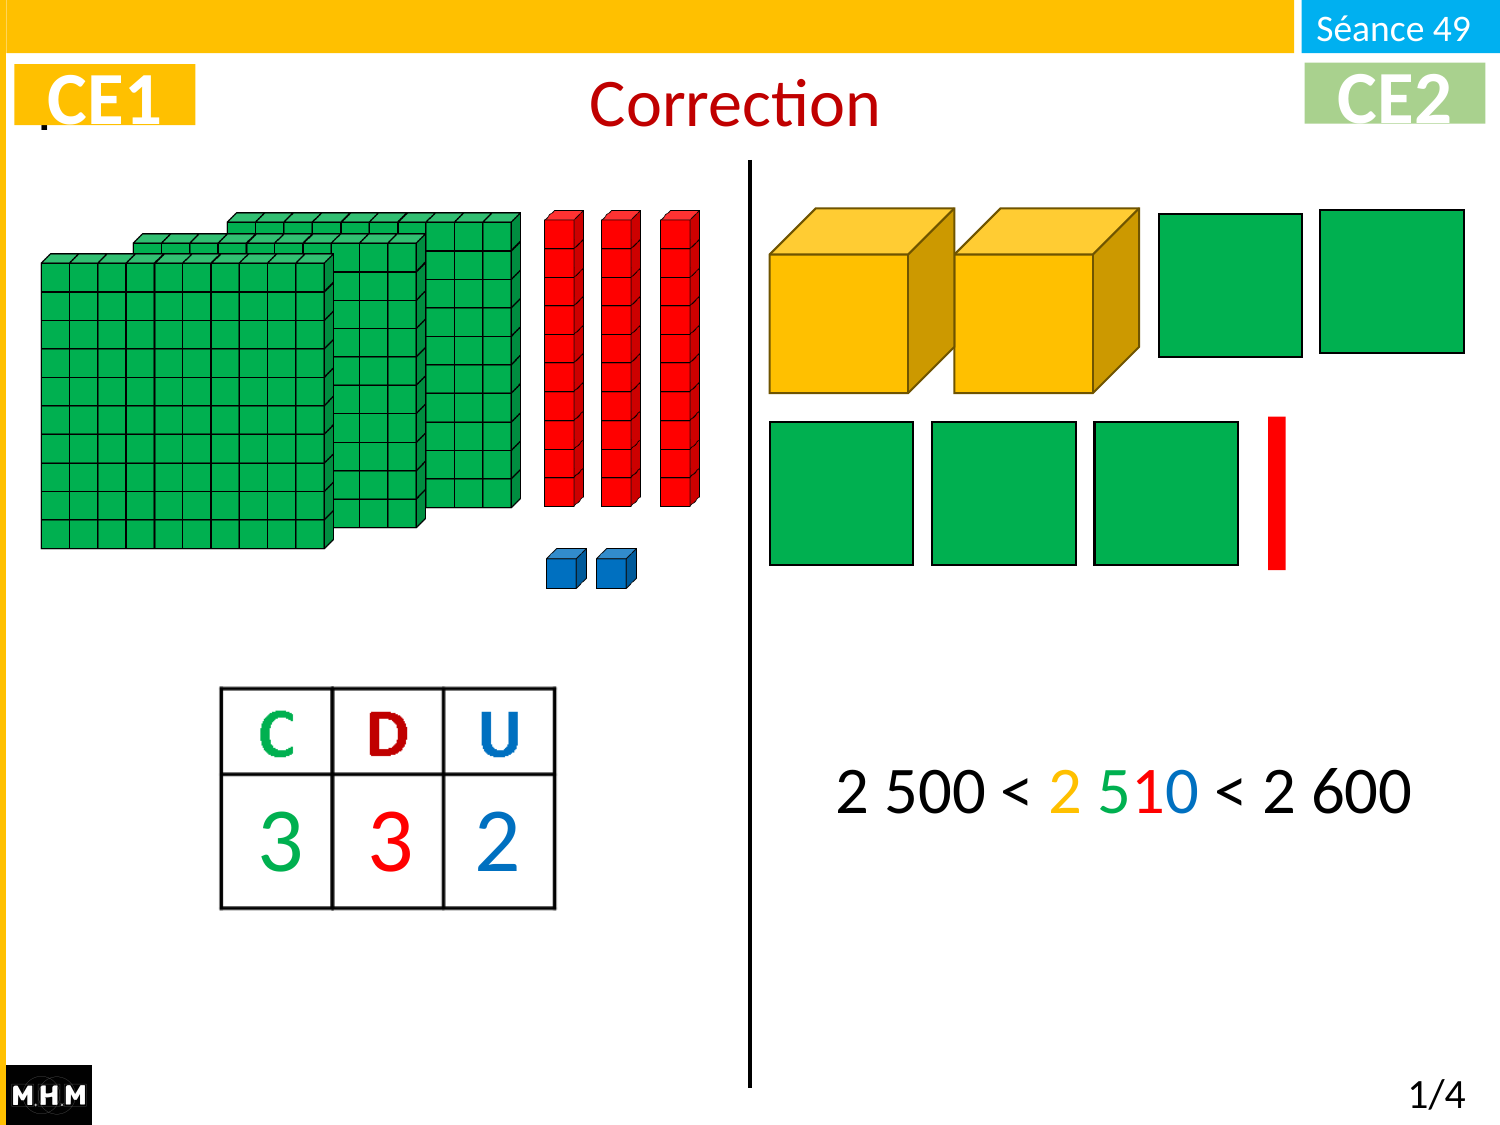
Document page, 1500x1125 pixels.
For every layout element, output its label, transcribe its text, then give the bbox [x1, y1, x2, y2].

picture [542, 208, 587, 509]
picture [599, 208, 644, 509]
text_box [931, 421, 1077, 566]
text_box [1158, 213, 1303, 358]
picture [543, 546, 589, 590]
title Correction [96, 60, 1391, 150]
picture [593, 546, 639, 590]
text_box [1093, 421, 1239, 566]
picture [36, 209, 523, 552]
text_box [953, 207, 1141, 395]
text_box [1267, 415, 1287, 571]
text_box [1319, 209, 1465, 354]
picture [658, 208, 703, 509]
text_box 2 500 < 2 510 < 2 600 [820, 739, 1458, 834]
text_box [769, 421, 914, 566]
picture [6, 1065, 92, 1125]
list 1/4 [1373, 1064, 1500, 1125]
text_box CE1 [13, 63, 196, 126]
text_box CE2 [1303, 62, 1487, 125]
picture [215, 676, 568, 919]
text_box [768, 207, 956, 395]
